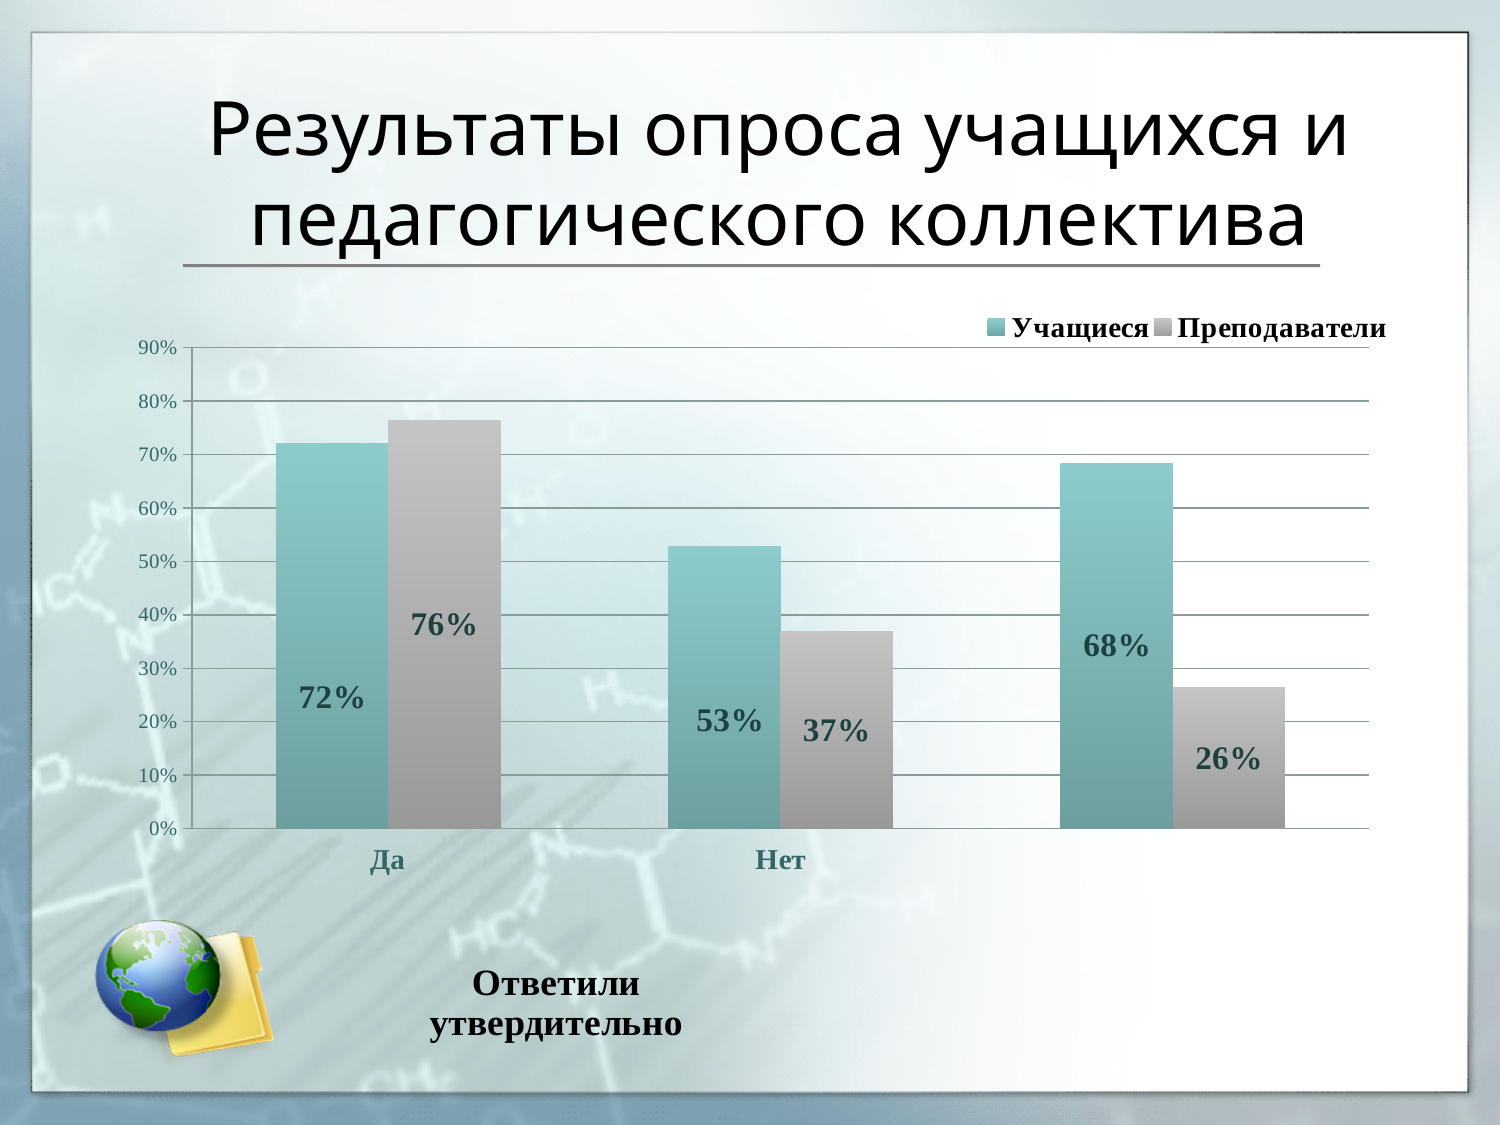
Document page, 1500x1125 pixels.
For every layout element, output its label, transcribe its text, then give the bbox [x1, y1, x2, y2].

picture [0, 0, 1500, 1125]
title Результаты опроса учащихся и педагогического коллектива [58, 93, 1500, 247]
chart [70, 280, 1430, 1055]
